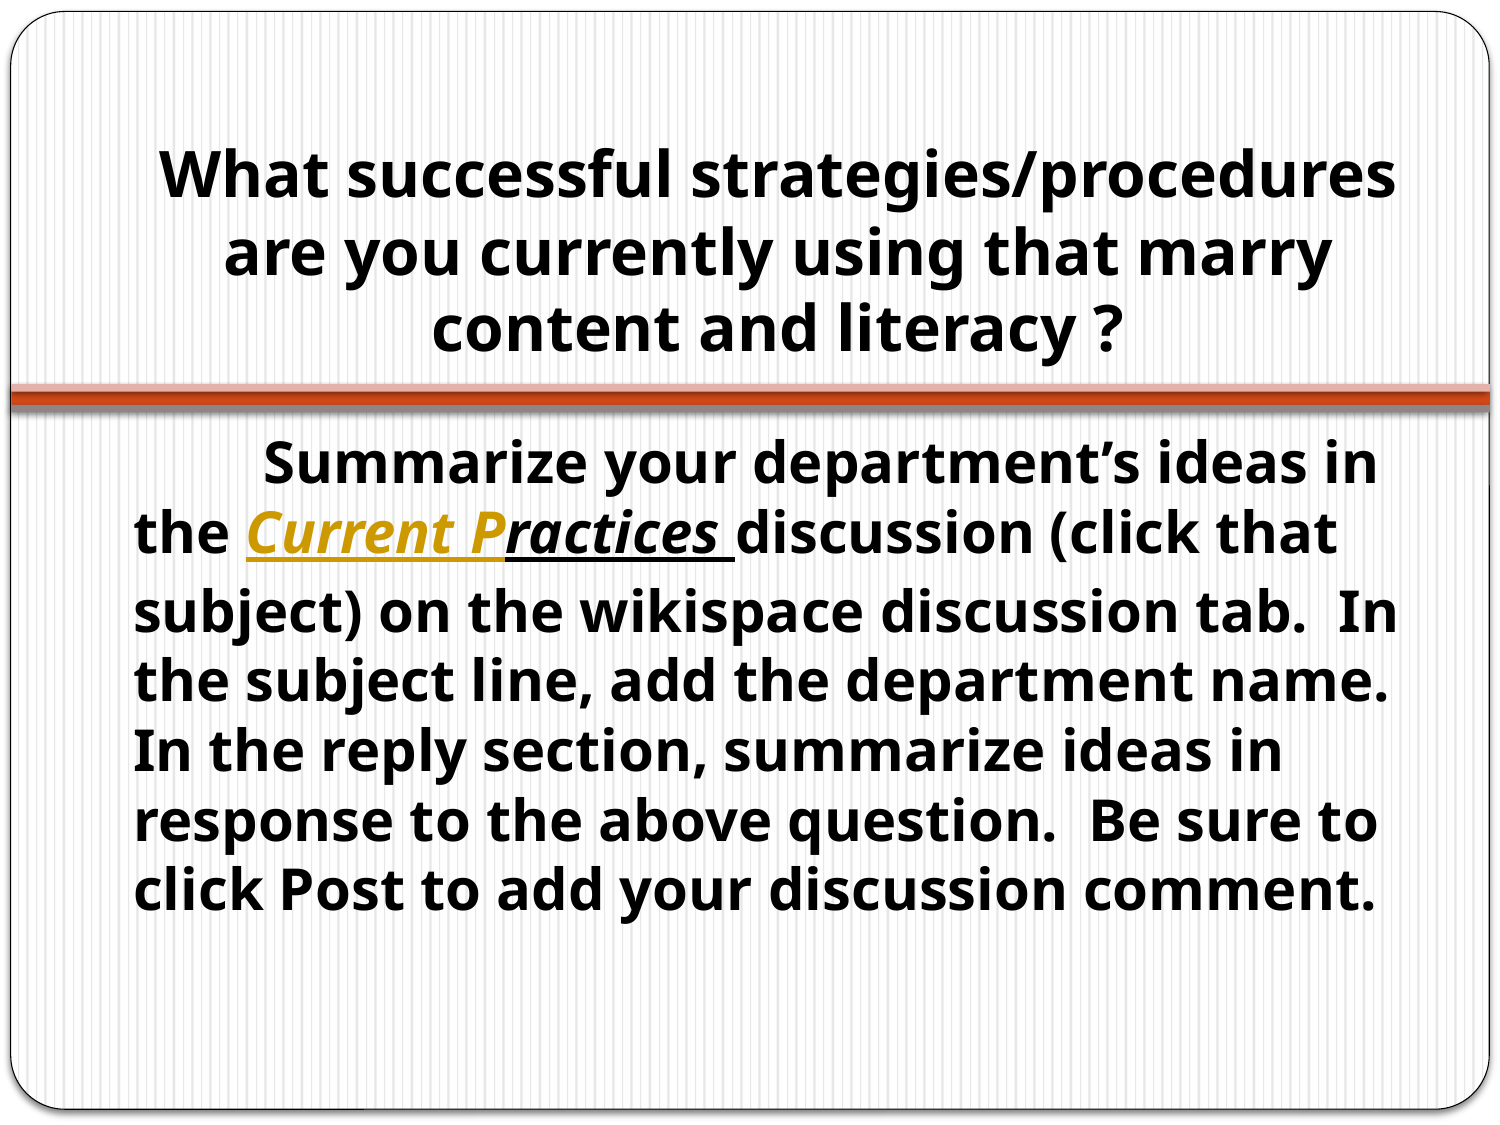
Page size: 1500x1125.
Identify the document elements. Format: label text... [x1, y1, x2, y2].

title What successful strategies/procedures are you currently using that marry content and literacy ? [118, 75, 1438, 380]
list Summarize your department’s ideas in the Current Practices discussion (click that subject) on the wikispace discussion tab. In the subject line, add the department name. In the reply section, summarize ideas in response to the above question. Be sure to click Post to add your discussion comment. [118, 417, 1425, 988]
